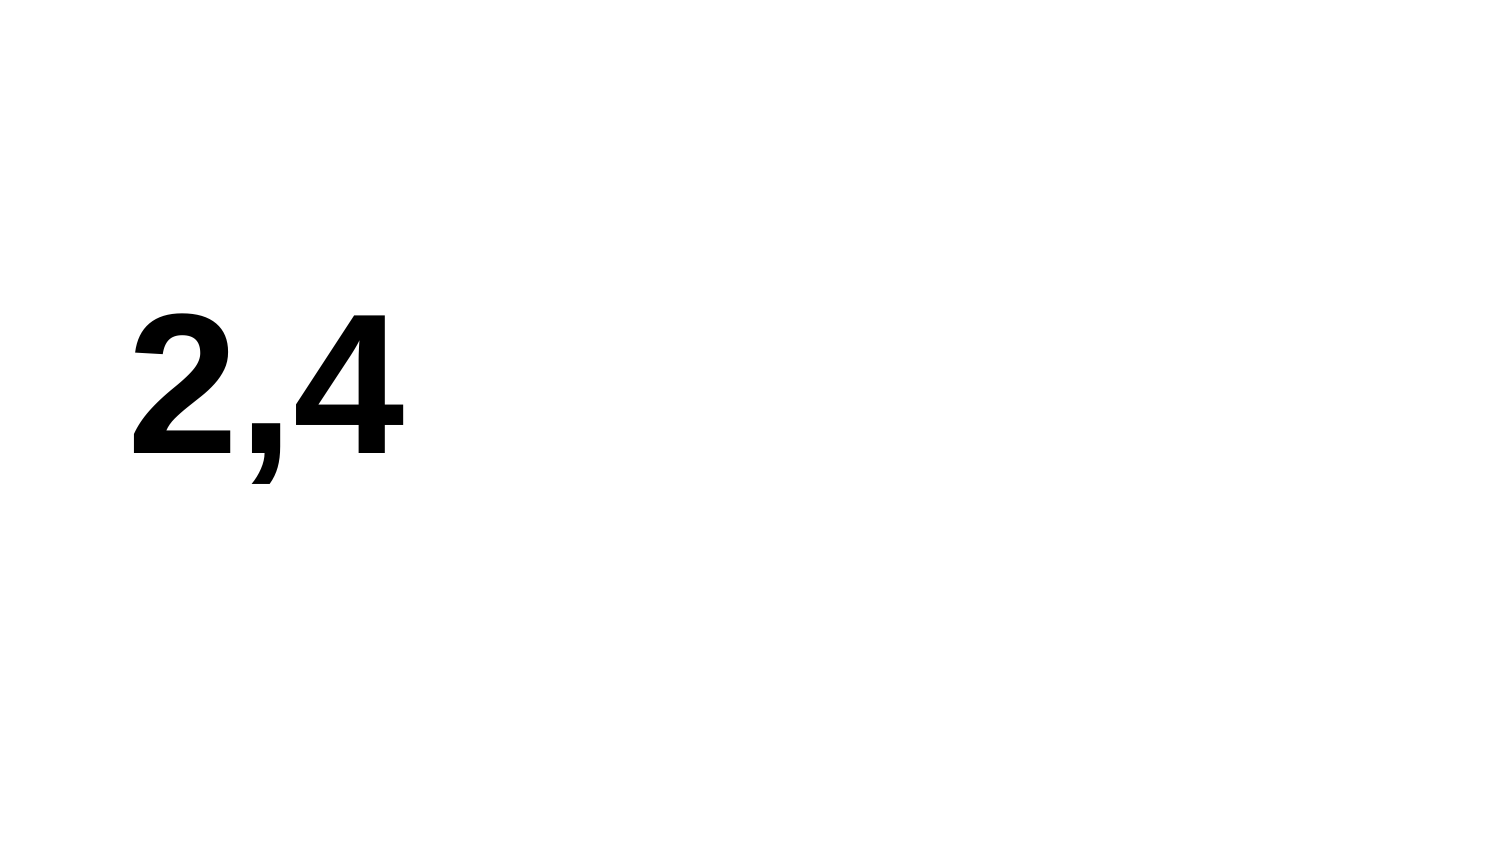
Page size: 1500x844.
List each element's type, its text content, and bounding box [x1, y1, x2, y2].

text_box 2,4 [112, 235, 1388, 509]
